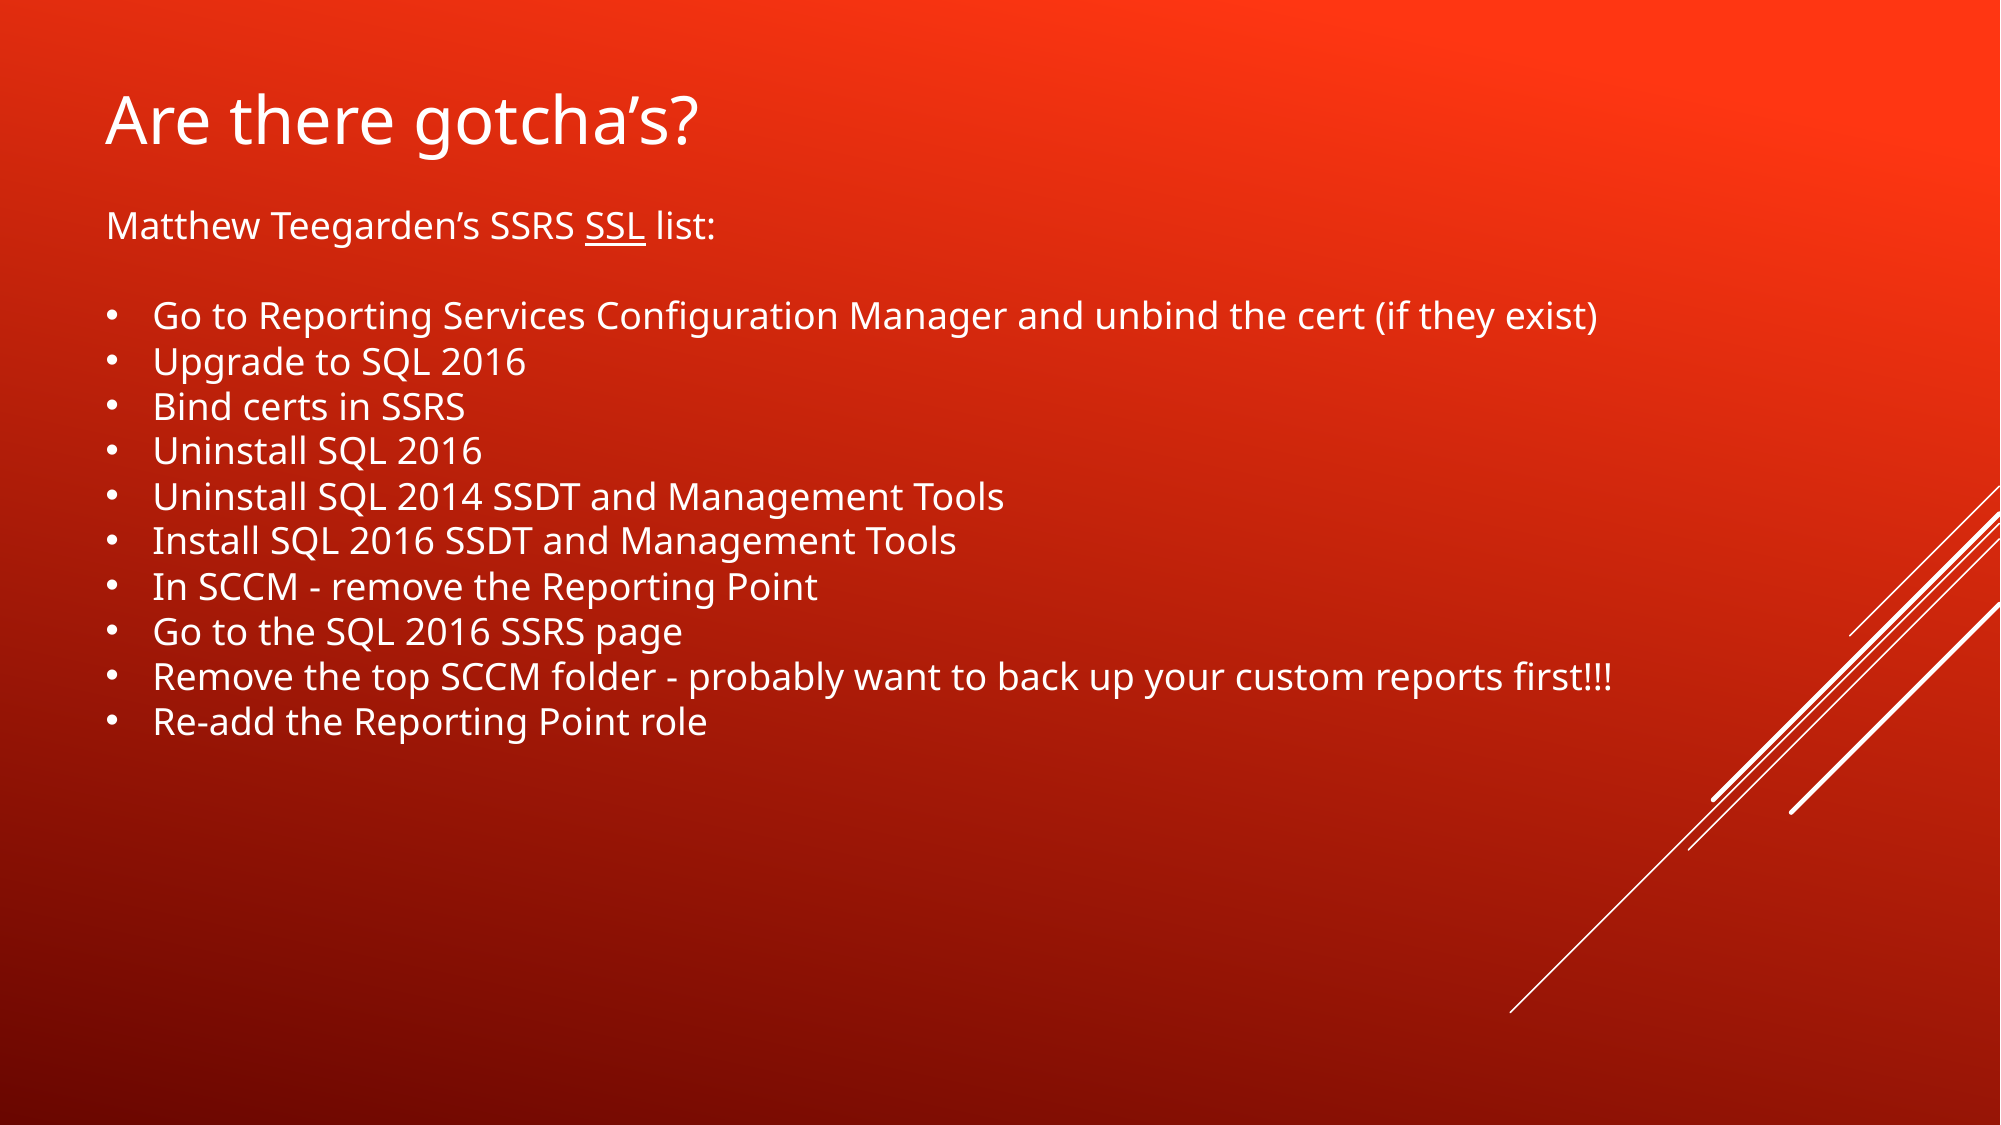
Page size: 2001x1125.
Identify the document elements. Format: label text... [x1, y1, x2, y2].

text_box Are there gotcha’s? Matthew Teegarden’s SSRS SSL list: Go to Reporting Services Configuration Manager and unbind the cert (if they exist) Upgrade to SQL 2016 Bind certs in SSRS Uninstall SQL 2016 Uninstall SQL 2014 SSDT and Management Tools Install SQL 2016 SSDT and Management Tools In SCCM - remove the Reporting Point Go to the SQL 2016 SSRS page Remove the top SCCM folder - probably want to back up your custom reports first!!! Re-add the Reporting Point role [90, 70, 1928, 750]
